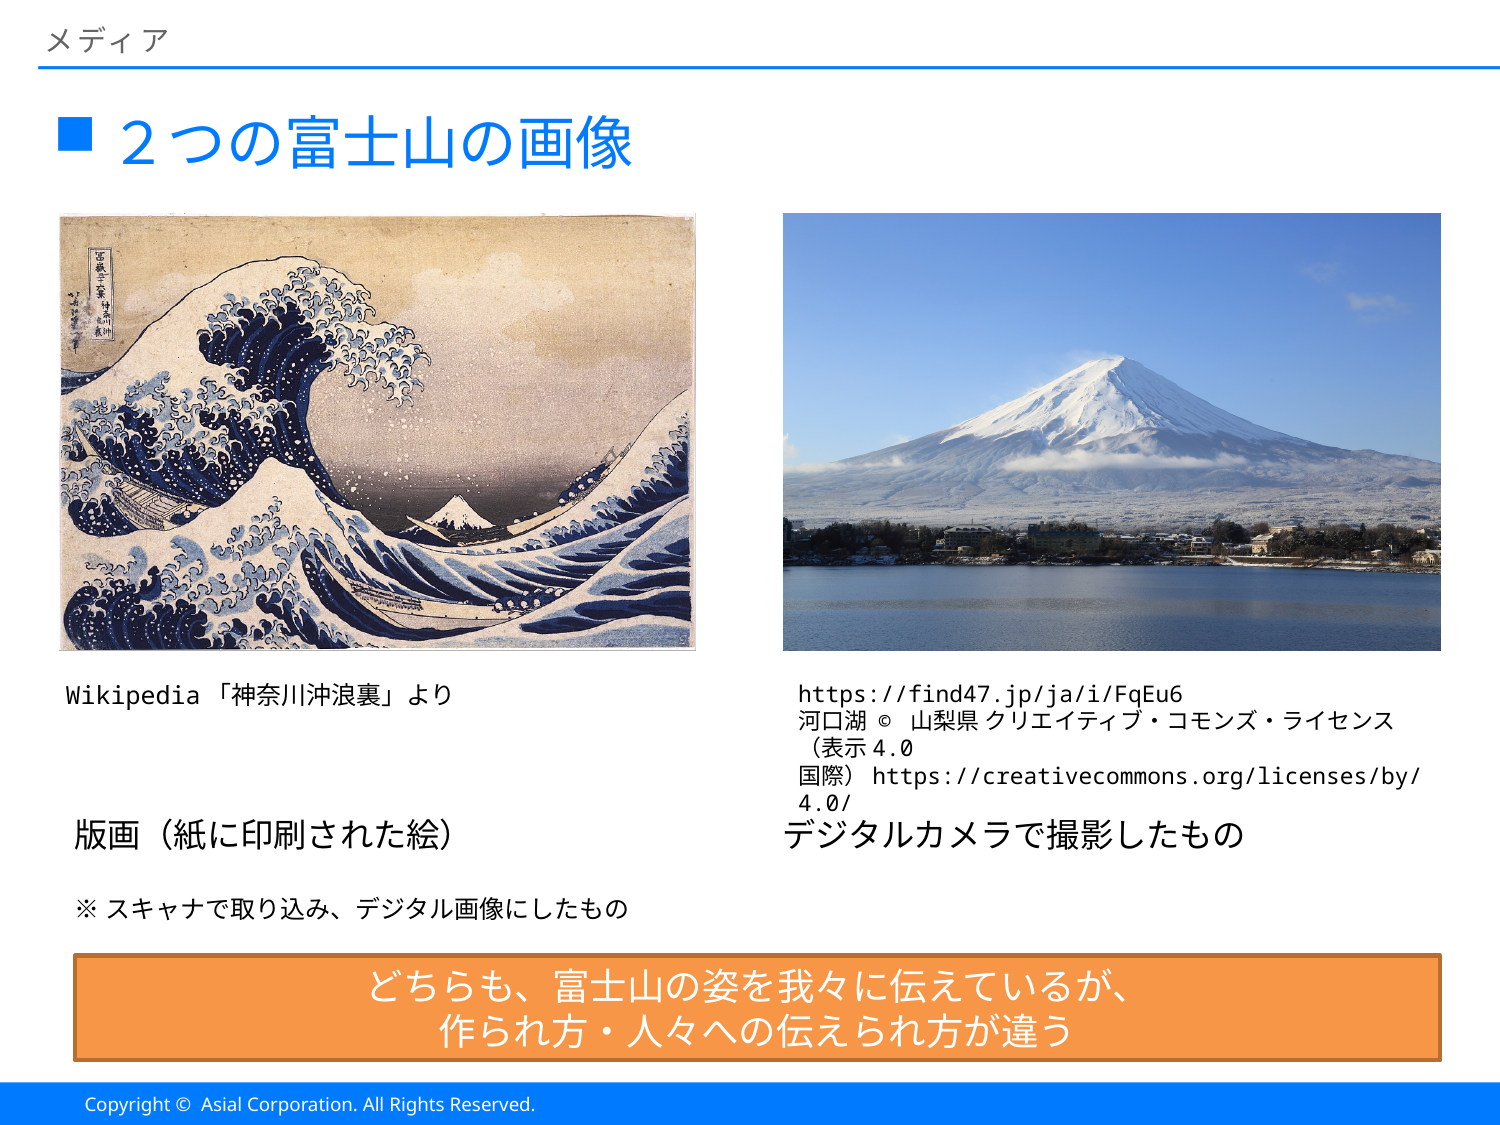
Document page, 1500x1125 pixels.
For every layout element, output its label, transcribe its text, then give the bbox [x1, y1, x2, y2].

list ２つの富士山の画像 [38, 84, 1459, 988]
text_box デジタルカメラで撮影したもの [767, 806, 1412, 862]
picture [59, 213, 696, 651]
picture [783, 213, 1441, 651]
text_box どちらも、富士山の姿を我々に伝えているが、 作られ方・人々への伝えられ方が違う [73, 953, 1442, 1062]
text_box https://find47.jp/ja/i/FqEu6 河口湖 © 山梨県 クリエイティブ・コモンズ・ライセンス（表示4.0 国際）https://creativecommons.org/licenses/by/4.0/ [783, 671, 1441, 824]
title メディア [29, 7, 1223, 72]
text_box 版画（紙に印刷された絵） ※スキャナで取り込み、デジタル画像にしたもの [59, 806, 703, 932]
text_box Wikipedia「神奈川沖浪裏」より [50, 671, 471, 717]
